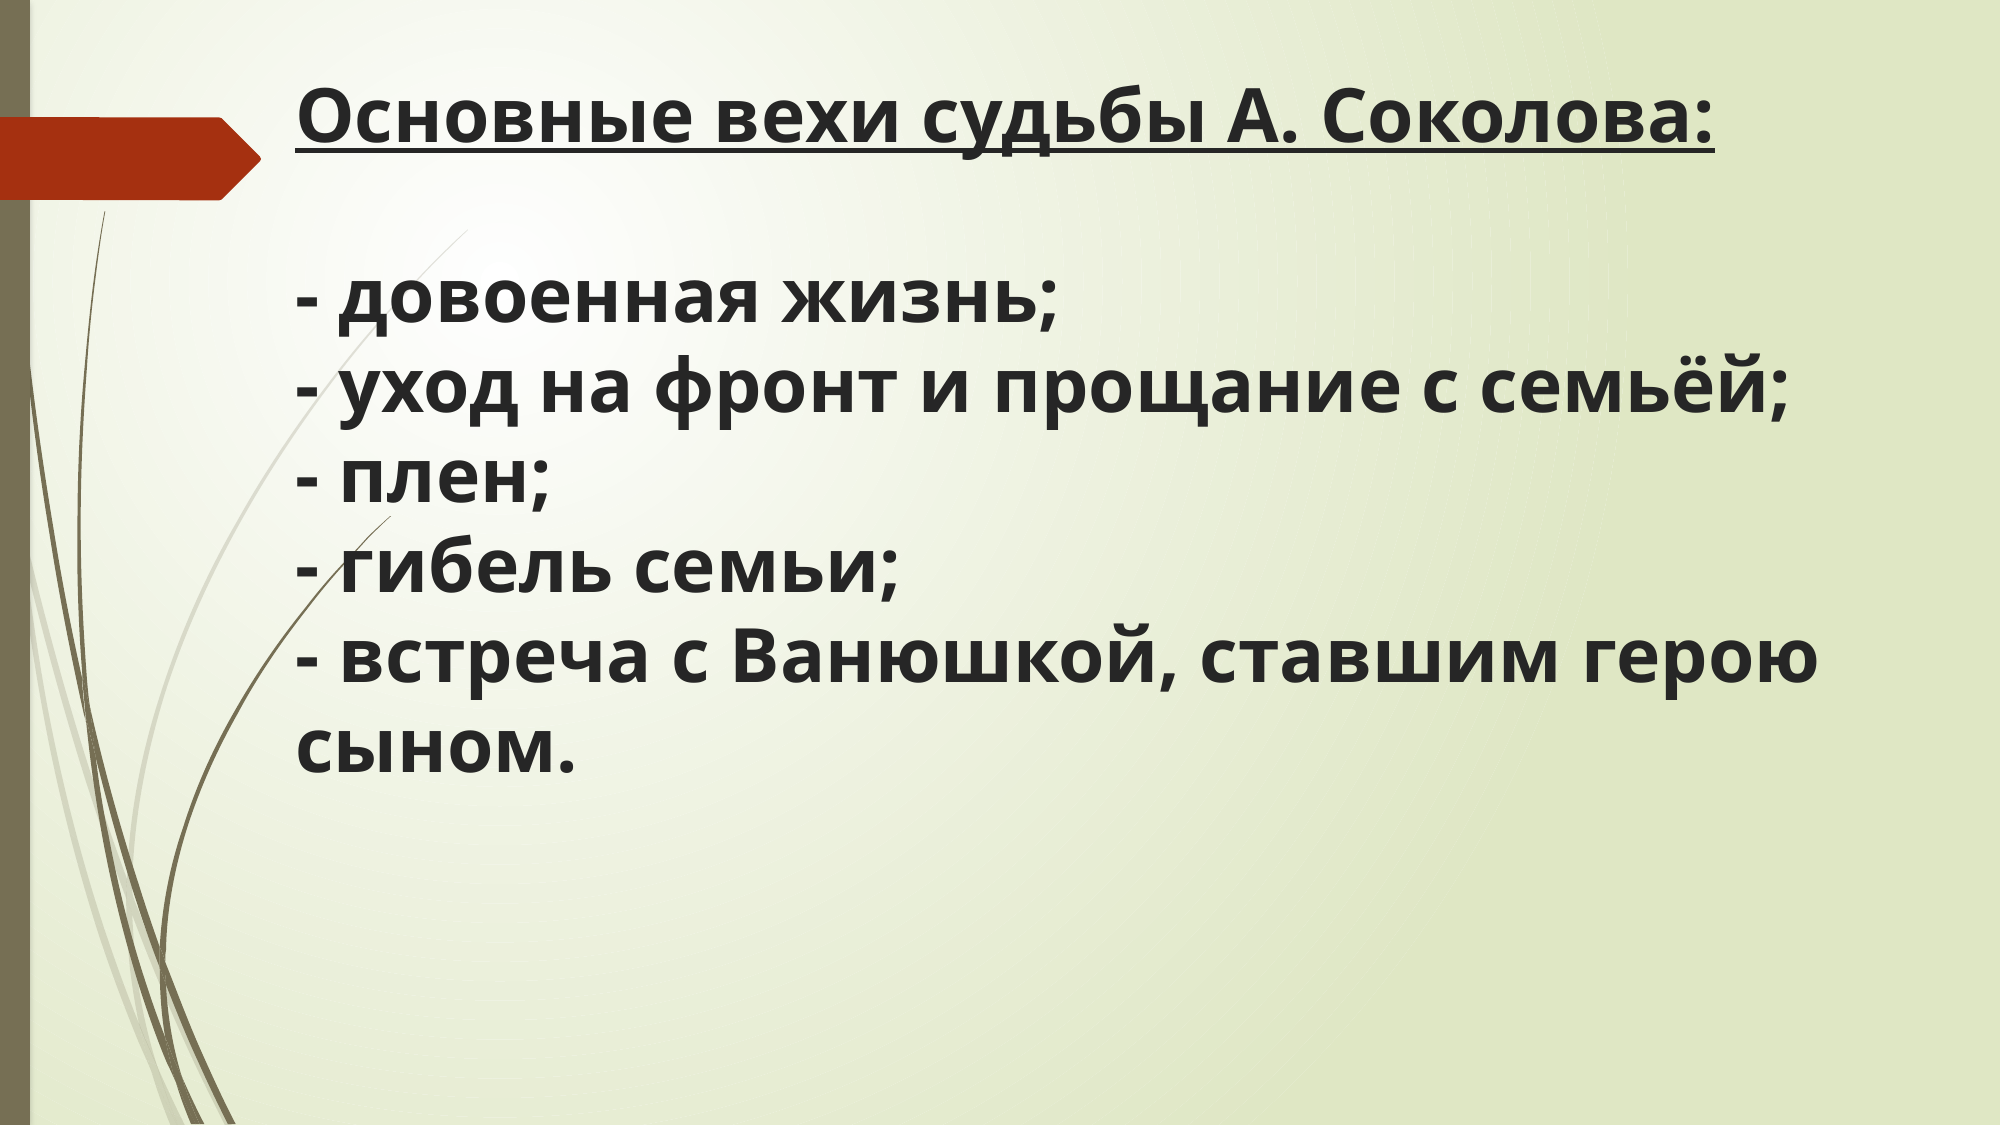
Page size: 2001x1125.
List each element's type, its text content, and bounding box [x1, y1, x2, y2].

title Основные вехи судьбы А. Соколова: - довоенная жизнь; - уход на фронт и прощание с семьёй; - плен; - гибель семьи; - встреча с Ванюшкой, ставшим герою сыном. [280, 59, 1863, 969]
